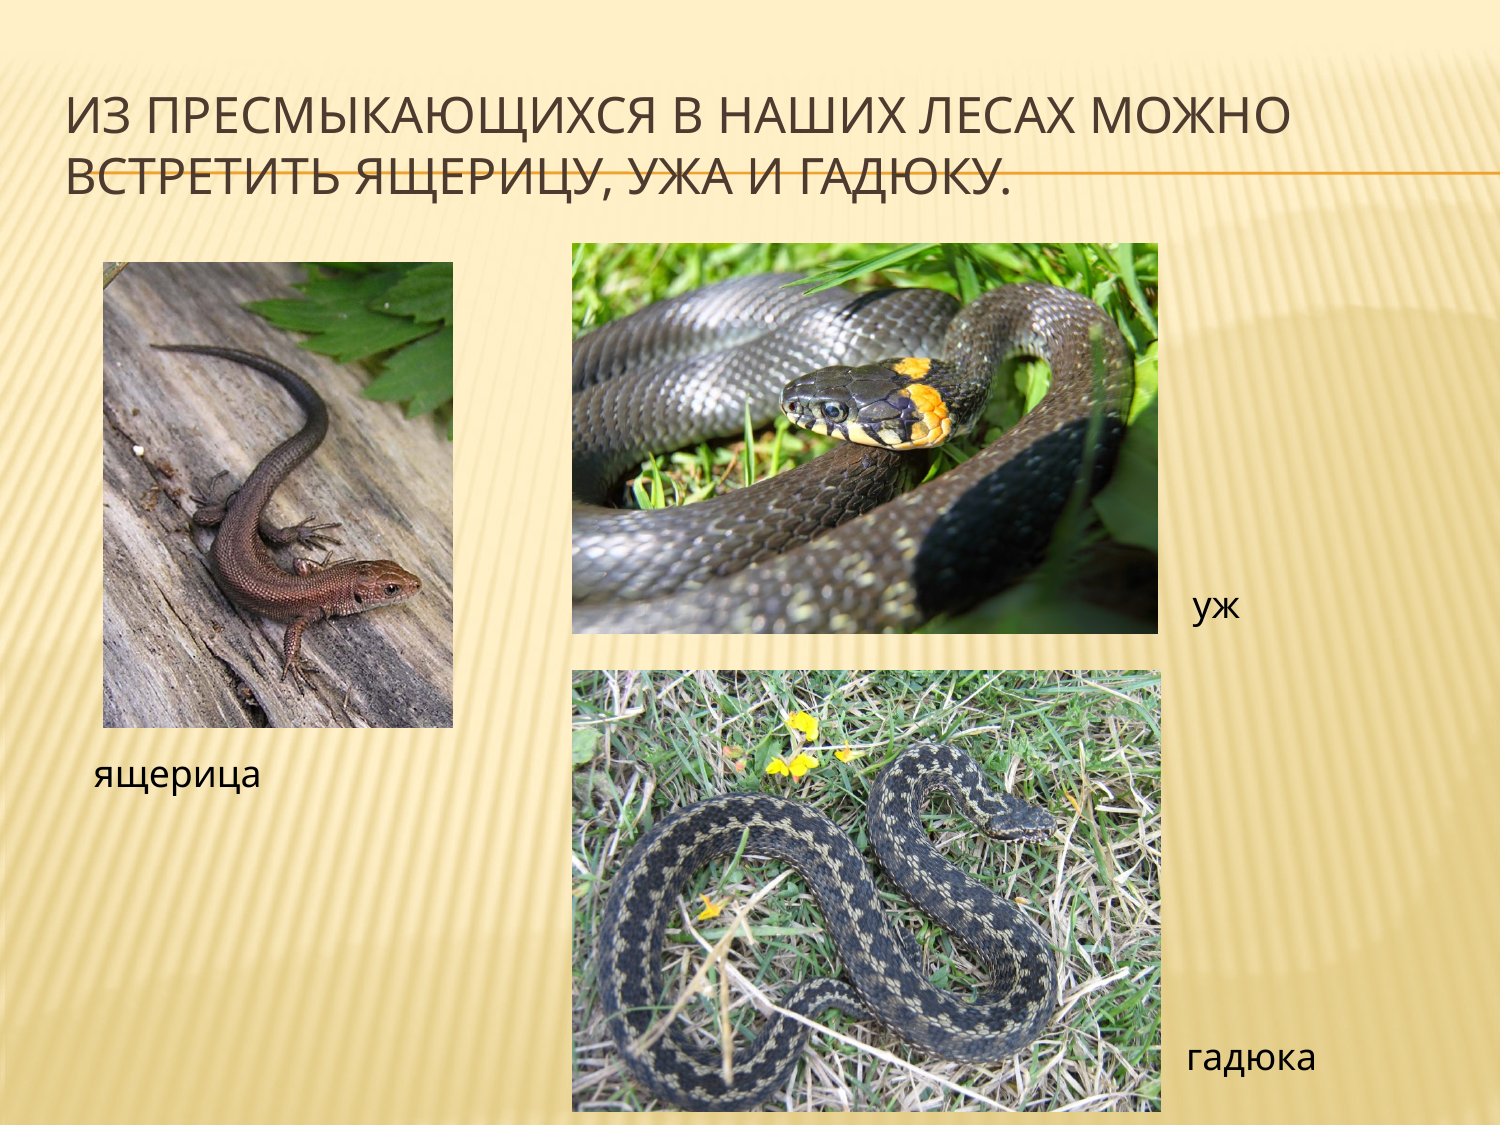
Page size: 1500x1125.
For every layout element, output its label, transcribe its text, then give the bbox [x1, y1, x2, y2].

text_box ящерица [78, 742, 277, 803]
text_box уж [1177, 573, 1255, 633]
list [102, 262, 453, 729]
title Из пресмыкающихся в наших лесах можно встретить ящерицу, ужа и гадюку. [49, 75, 1475, 213]
picture [572, 669, 1161, 1112]
text_box гадюка [1171, 1025, 1332, 1086]
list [572, 243, 1159, 634]
